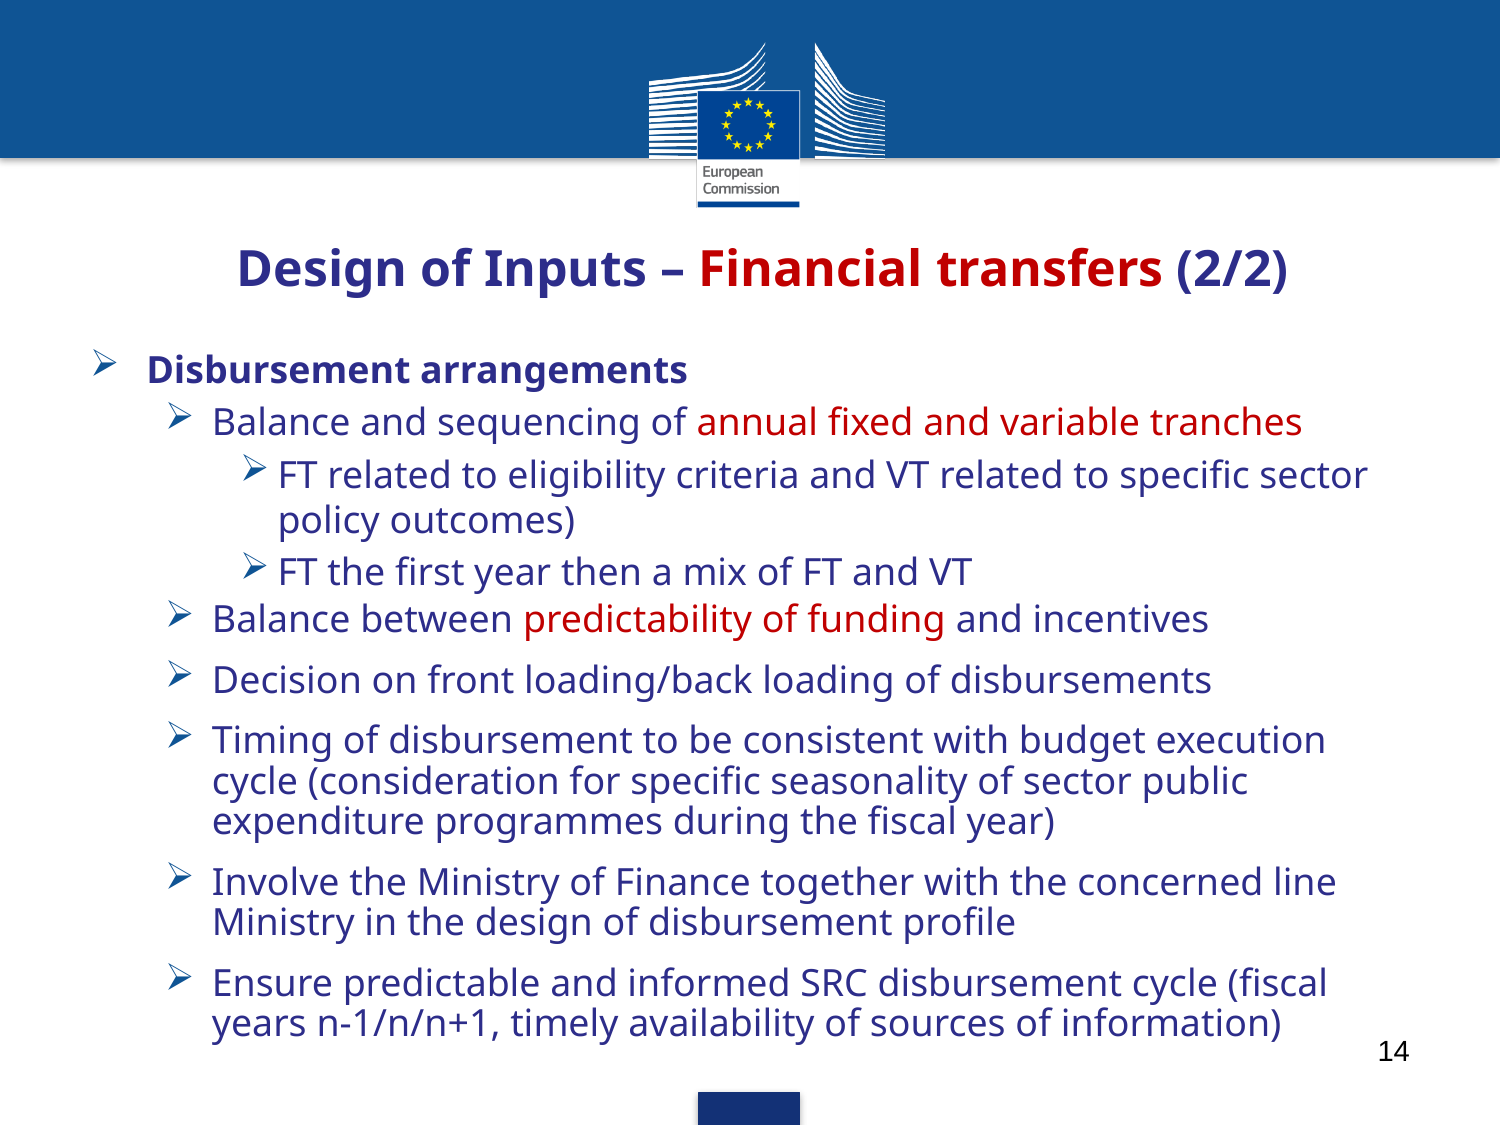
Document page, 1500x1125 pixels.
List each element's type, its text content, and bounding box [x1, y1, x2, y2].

picture [649, 42, 885, 208]
slide_number 14 [1074, 1024, 1426, 1103]
list Disbursement arrangements Balance and sequencing of annual fixed and variable tranches FT related to eligibility criteria and VT related to specific sector policy outcomes) FT the first year then a mix of FT and VT Balance between predictability of funding and incentives Decision on front loading/back loading of disbursements Timing of disbursement to be consistent with budget execution cycle (consideration for specific seasonality of sector public expenditure programmes during the fiscal year) Involve the Ministry of Finance together with the concerned line Ministry in the design of disbursement profile Ensure predictable and informed SRC disbursement cycle (fiscal years n-1/n/n+1, timely availability of sources of information) [74, 337, 1426, 1103]
title Design of Inputs – Financial transfers (2/2) [64, 219, 1416, 374]
